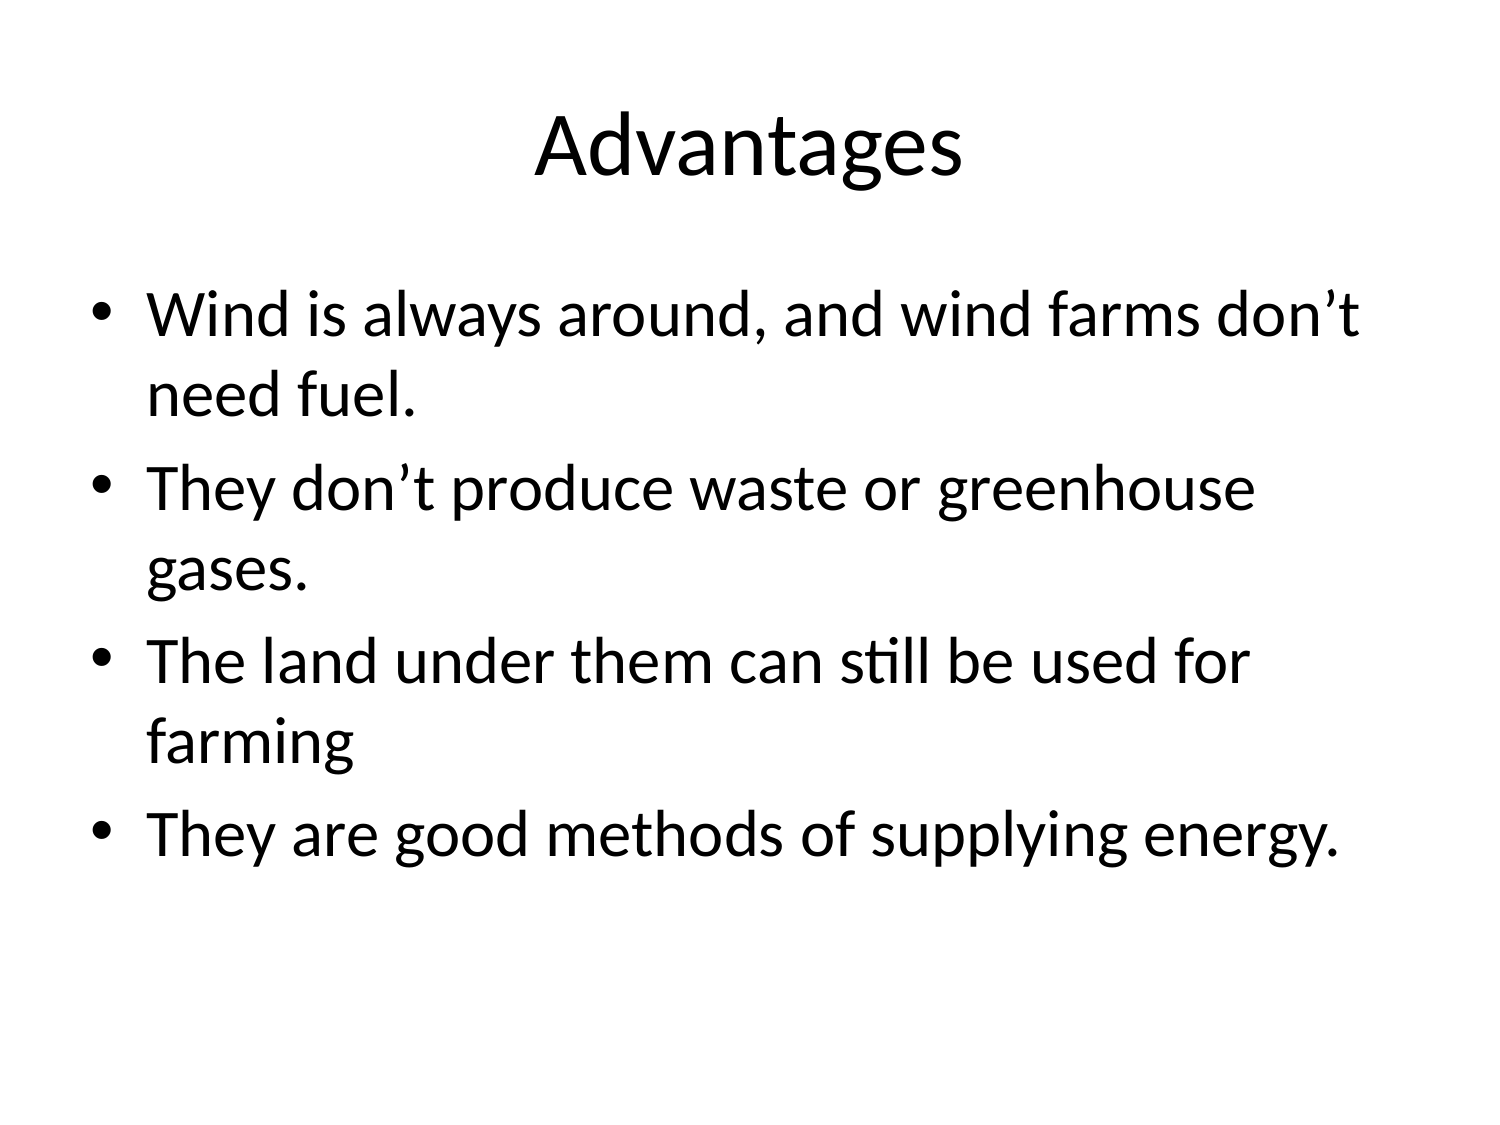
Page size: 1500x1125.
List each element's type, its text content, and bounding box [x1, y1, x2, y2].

list Wind is always around, and wind farms don’t need fuel. They don’t produce waste or greenhouse gases. The land under them can still be used for farming They are good methods of supplying energy. [75, 262, 1425, 1005]
title Advantages [75, 45, 1425, 233]
